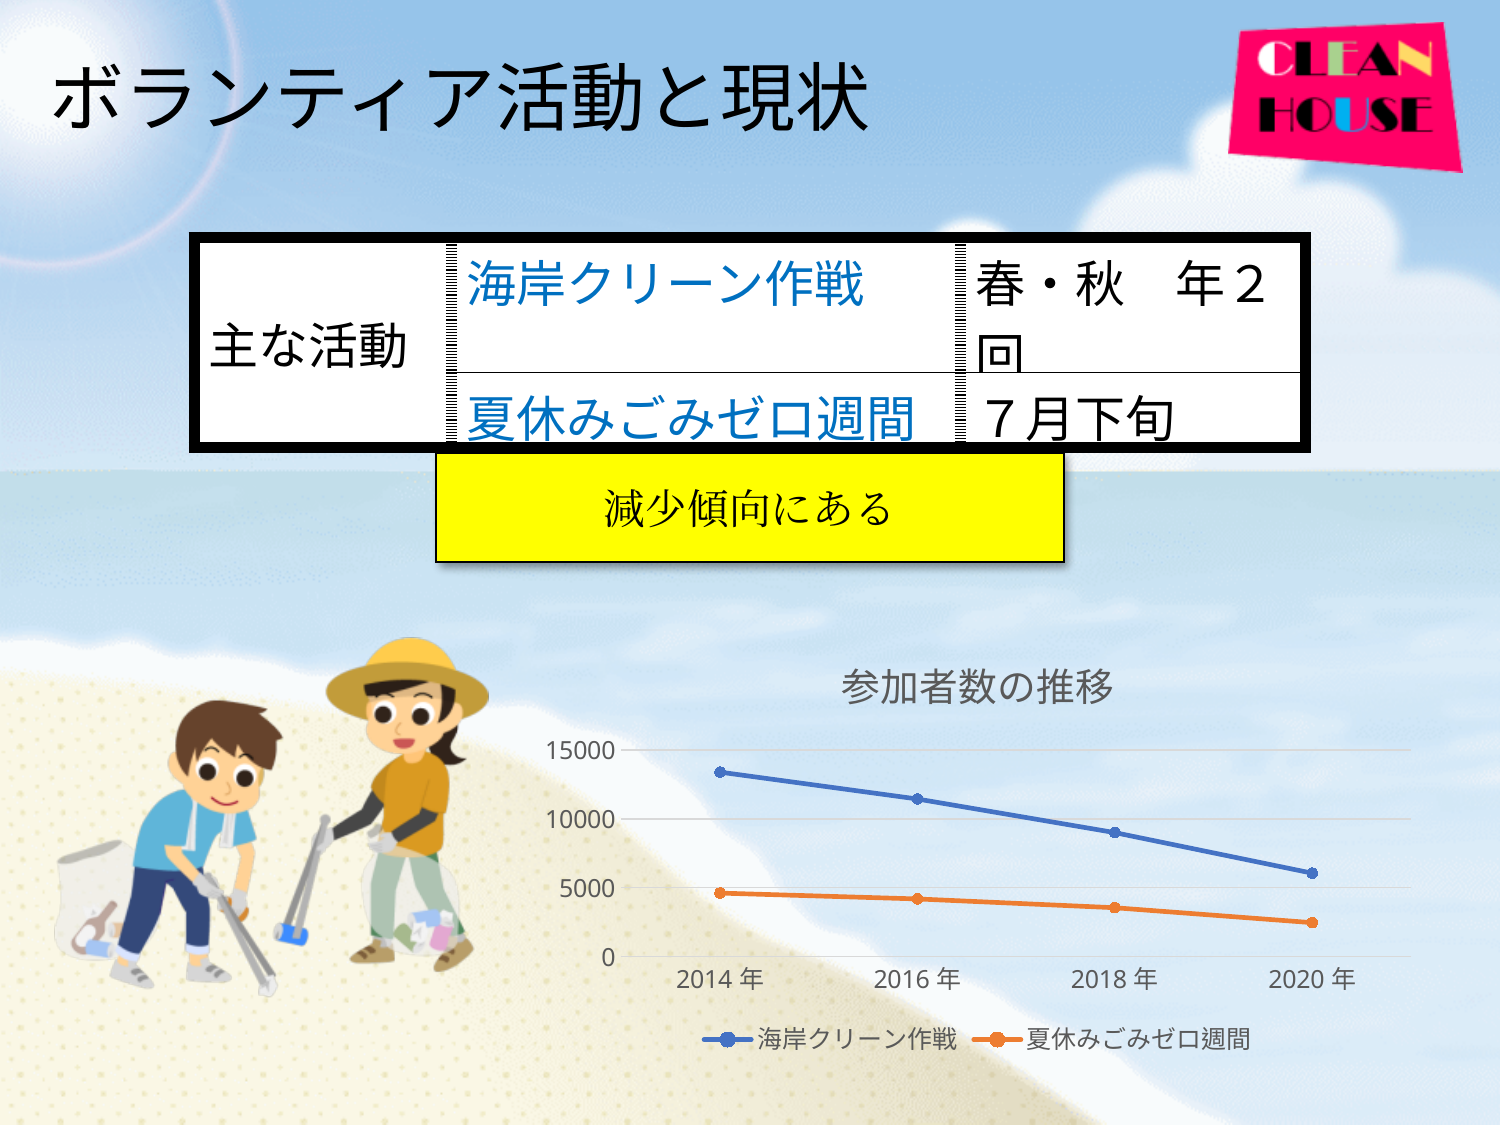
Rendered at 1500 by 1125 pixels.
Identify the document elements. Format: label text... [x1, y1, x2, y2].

table_cell 夏休みごみゼロ週間 [451, 373, 960, 442]
picture [0, 0, 1500, 1125]
text_box 減少傾向にある [435, 452, 1065, 563]
text_box ボランティア活動と現状 [34, 43, 885, 149]
table_cell ７月下旬 [960, 373, 1300, 442]
table_header 海岸クリーン作戦 [451, 243, 960, 372]
table_header 春・秋 年２回 [960, 243, 1300, 372]
chart [527, 627, 1430, 1063]
table_header 主な活動 [200, 243, 451, 442]
